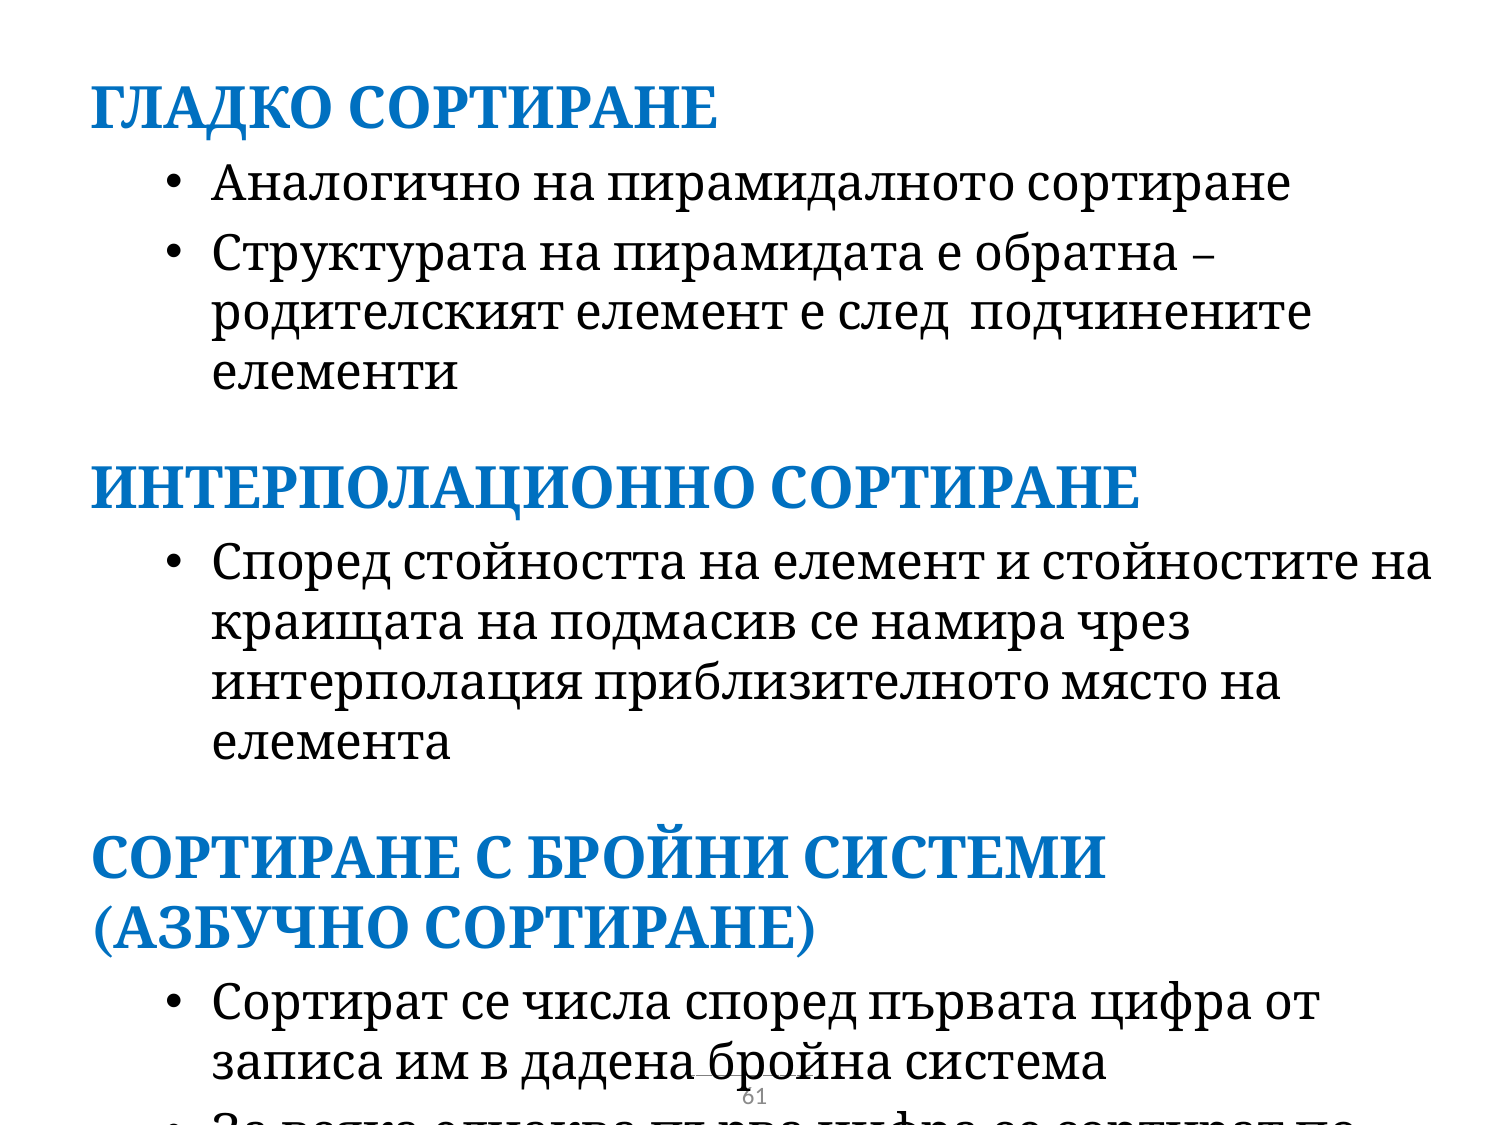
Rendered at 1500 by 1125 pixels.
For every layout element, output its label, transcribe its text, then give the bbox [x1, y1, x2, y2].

list Гладко сортиране Аналогично на пирамидалното сортиране Структурата на пирамидата е обратна – родителският елемент е след подчинените елементи Интерполационно сортиране Според стойността на елемент и стойностите на краищата на подмасив се намира чрез интерполация приблизителното място на елемента Сортиране с бройни системи (азбучно сортиране) Сортират се числа според първата цифра от записа им в дадена бройна система За всяка еднаква първа цифра се сортират по втората и т.н. [75, 62, 1450, 1063]
slide_number 61 [579, 1065, 930, 1125]
